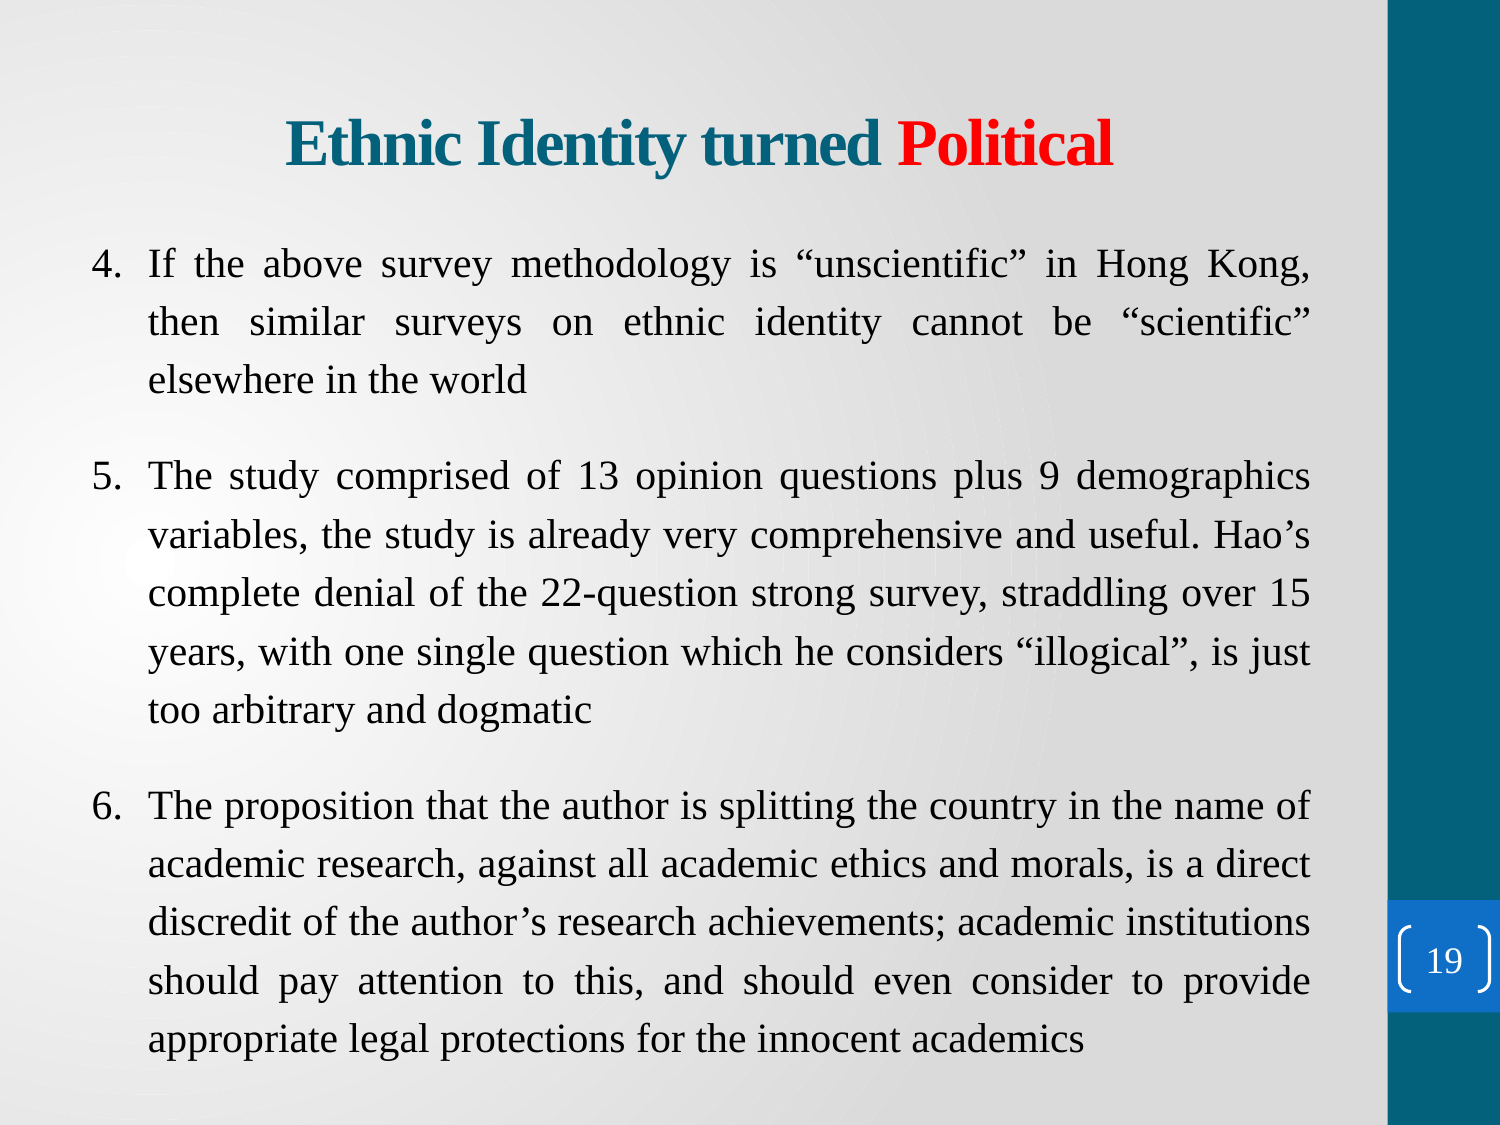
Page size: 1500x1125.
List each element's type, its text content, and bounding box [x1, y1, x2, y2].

slide_number 19 [1397, 924, 1492, 994]
title Ethnic Identity turned Political [75, 45, 1325, 233]
text_box If the above survey methodology is “unscientific” in Hong Kong, then similar surveys on ethnic identity cannot be “scientific” elsewhere in the world The study comprised of 13 opinion questions plus 9 demographics variables, the study is already very comprehensive and useful. Hao’s complete denial of the 22-question strong survey, straddling over 15 years, with one single question which he considers “illogical”, is just too arbitrary and dogmatic The proposition that the author is splitting the country in the name of academic research, against all academic ethics and morals, is a direct discredit of the author’s research achievements; academic institutions should pay attention to this, and should even consider to provide appropriate legal protections for the innocent academics [76, 219, 1327, 1055]
